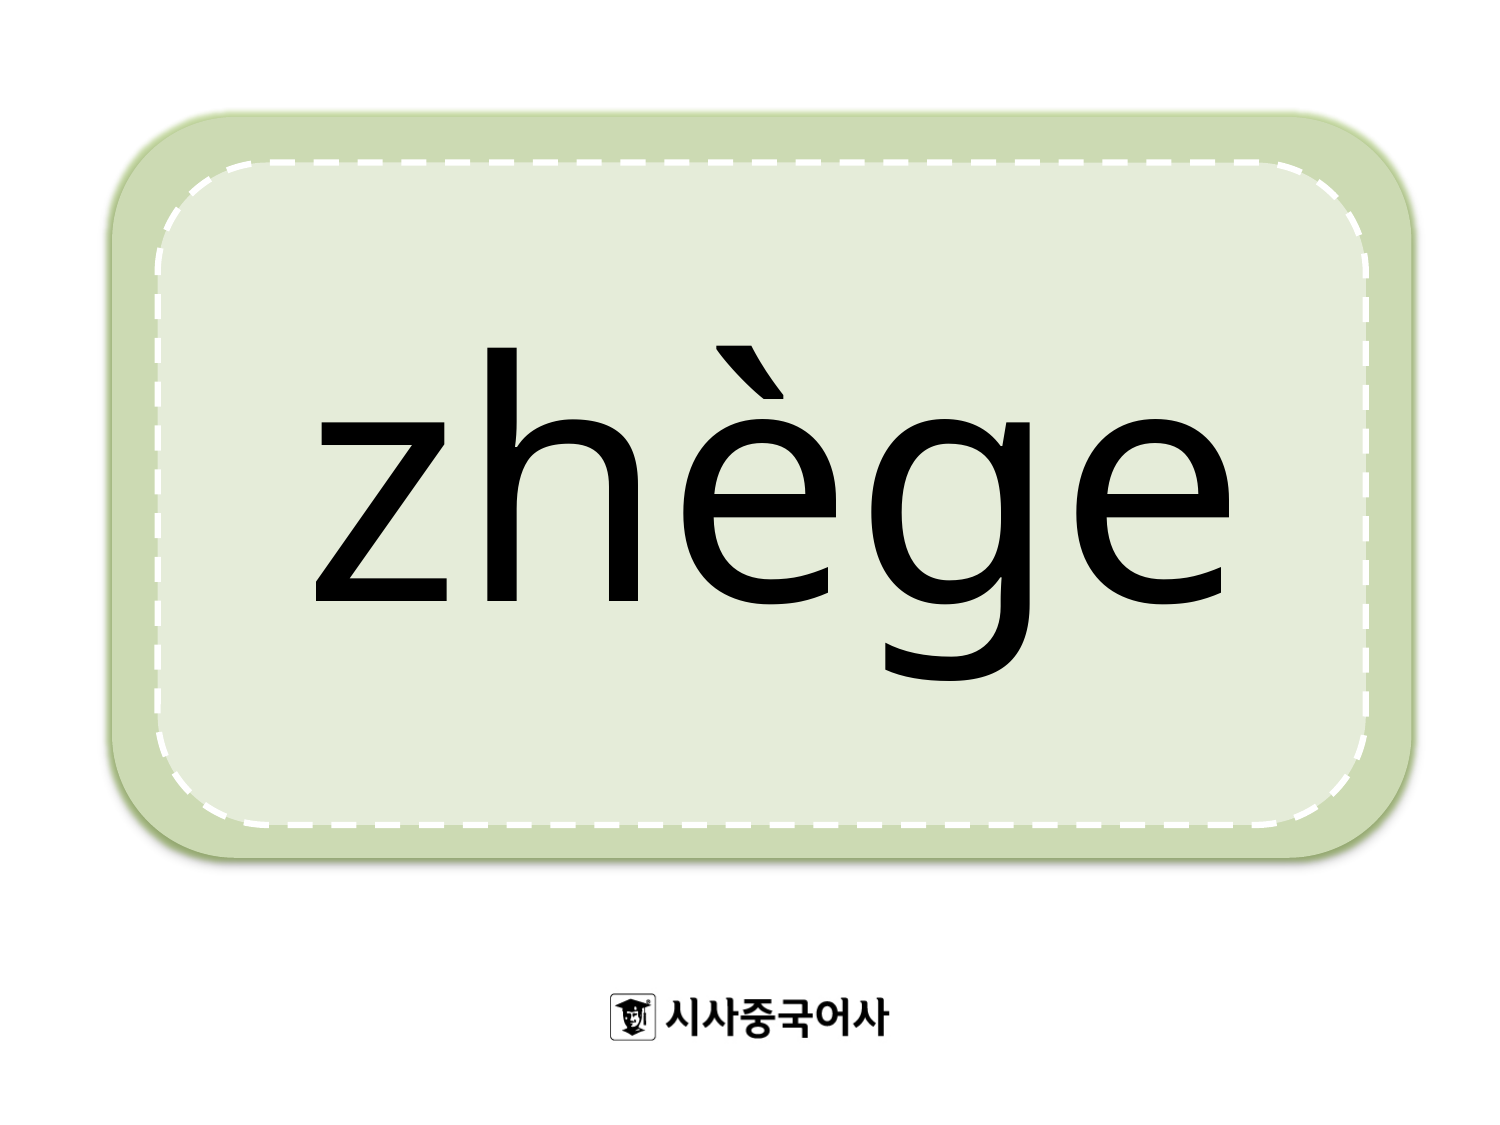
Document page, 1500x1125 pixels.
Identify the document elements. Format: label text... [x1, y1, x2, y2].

picture [602, 987, 898, 1047]
text_box zhège [171, 136, 1380, 799]
